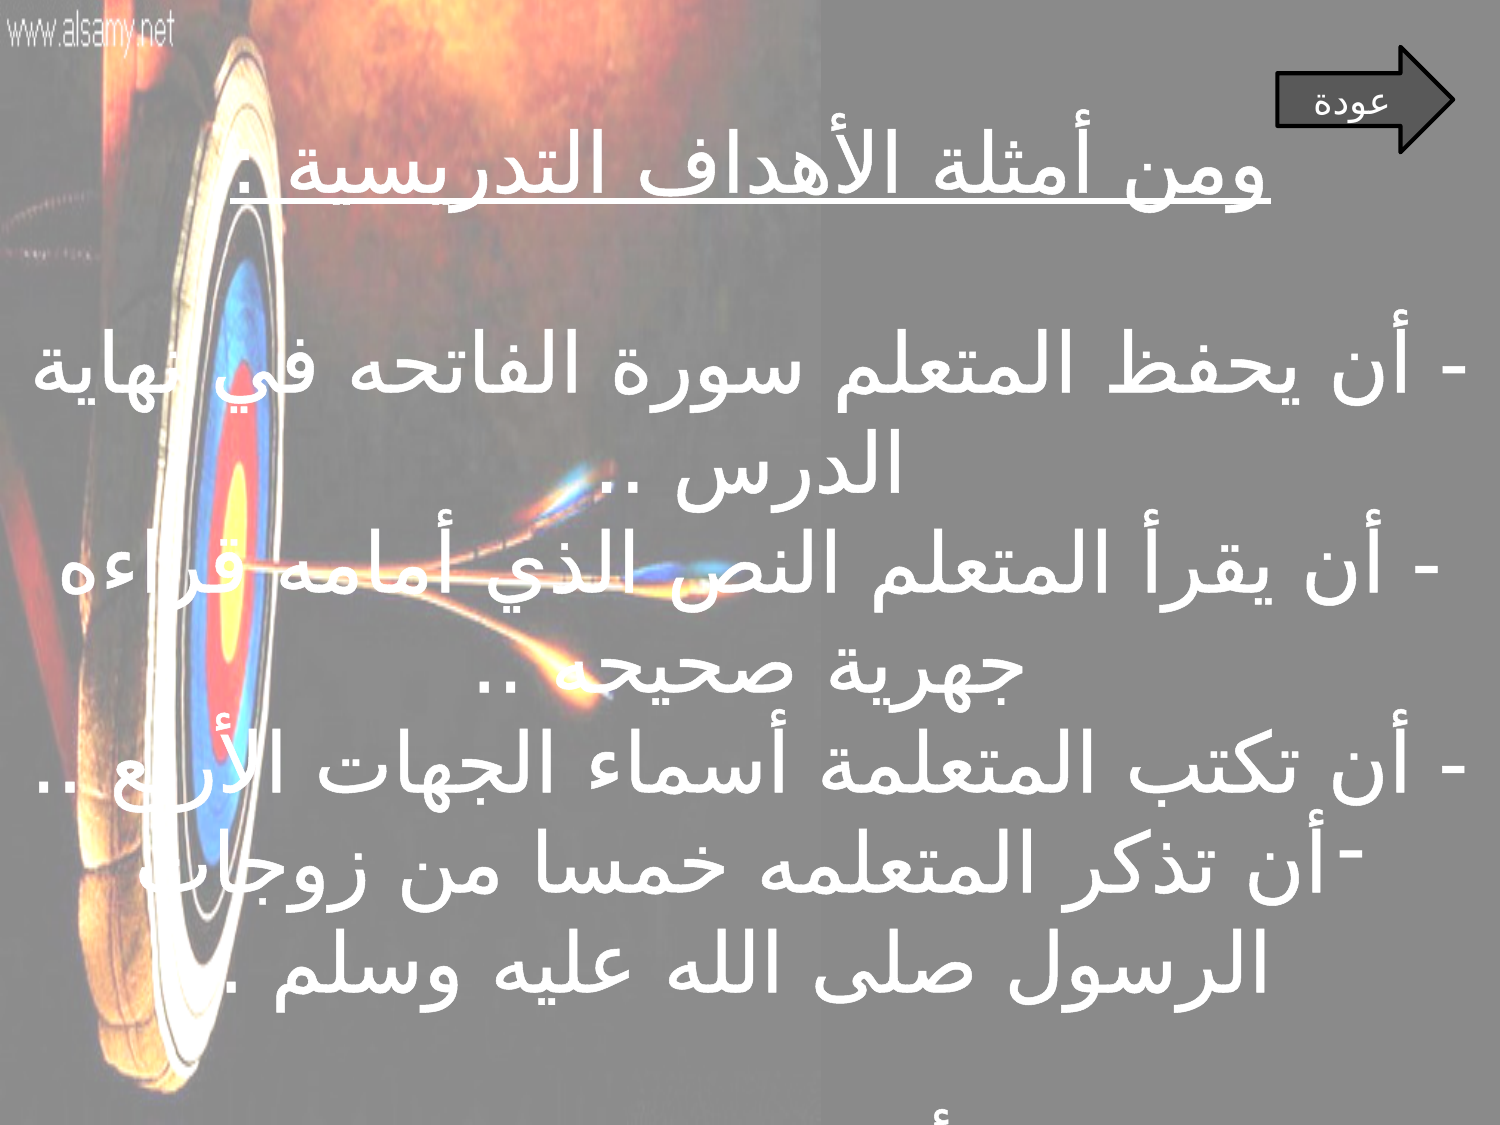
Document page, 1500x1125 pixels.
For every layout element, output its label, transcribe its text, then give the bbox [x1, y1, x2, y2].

picture [0, 0, 821, 1125]
text_box ومن أمثلة الأهداف التدريسية : - أن يحفظ المتعلم سورة الفاتحه في نهاية الدرس .. - أن يقرأ المتعلم النص الذي أمامه قراءه جهرية صحيحه .. - أن تكتب المتعلمة أسماء الجهات الأربع .. أن تذكر المتعلمه خمسا من زوجات الرسول صلى الله عليه وسلم .. وهكذا نلحظ أن تلك المستويات الثلاثه تتدرج من العموميه إلى التخصيص . [824, 101, 1500, 1125]
text_box عودة [1275, 44, 1456, 155]
